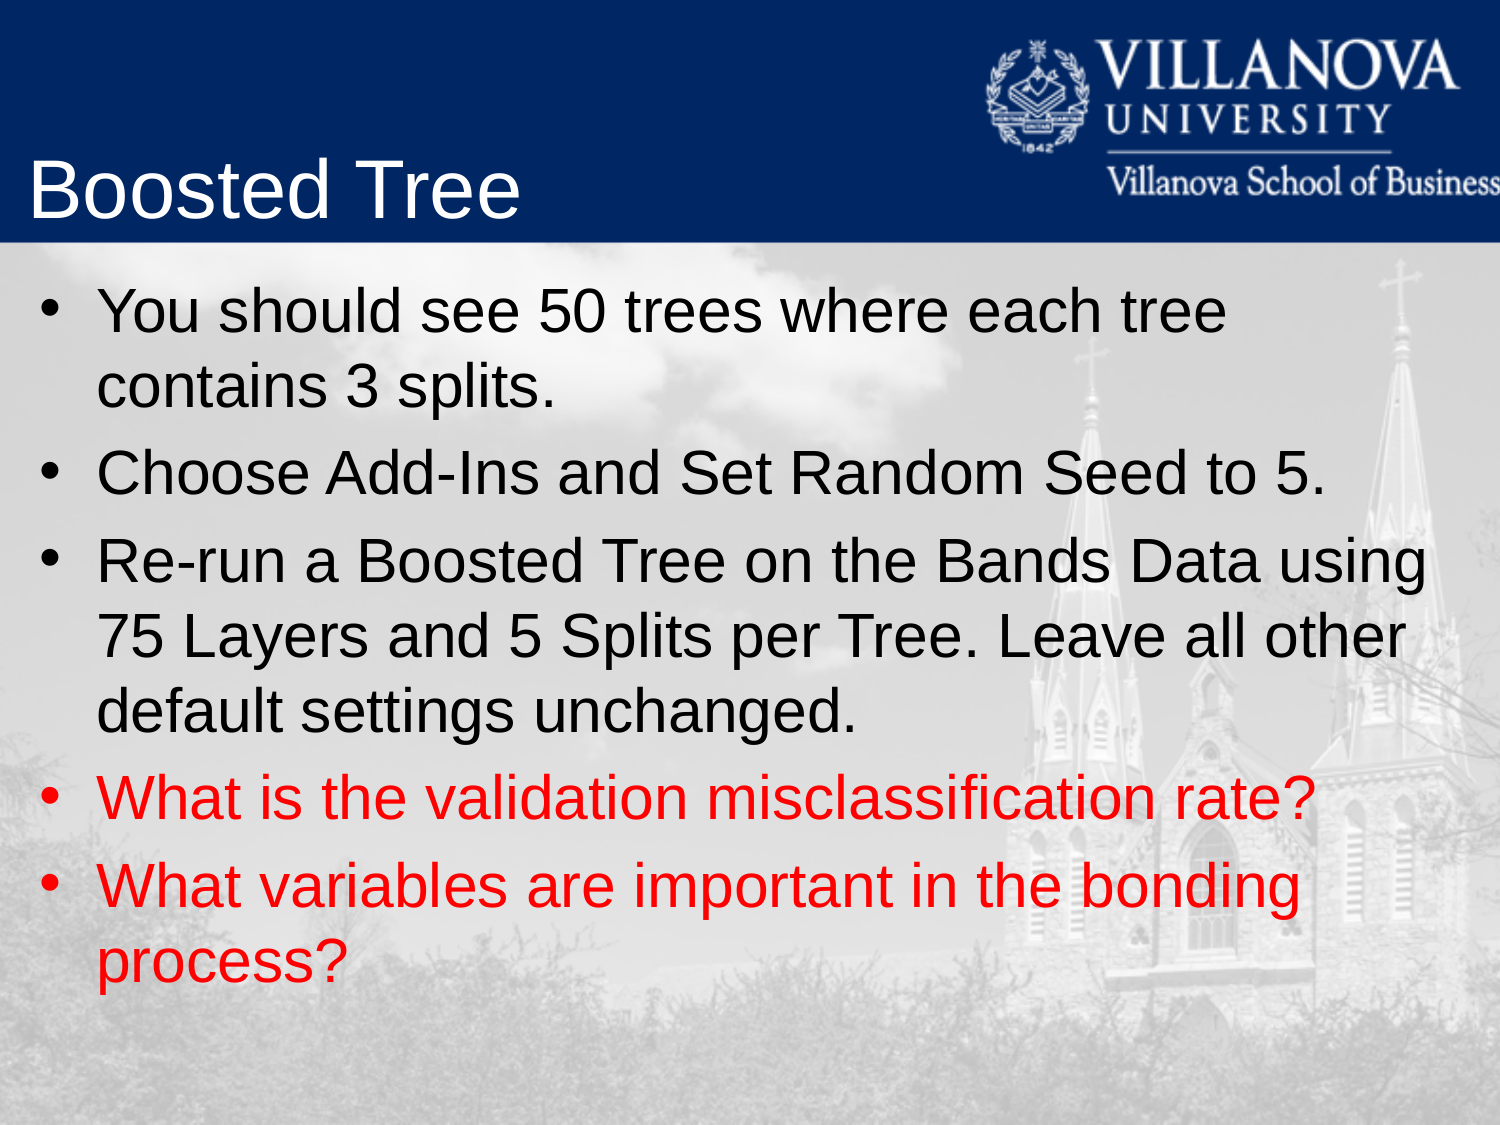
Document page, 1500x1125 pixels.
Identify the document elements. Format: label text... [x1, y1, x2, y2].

picture [0, 0, 1500, 1125]
list You should see 50 trees where each tree contains 3 splits. Choose Add-Ins and Set Random Seed to 5. Re-run a Boosted Tree on the Bands Data using 75 Layers and 5 Splits per Tree. Leave all other default settings unchanged. What is the validation misclassification rate? What variables are important in the bonding process? [24, 262, 1475, 1088]
title Boosted Tree [12, 62, 1363, 250]
